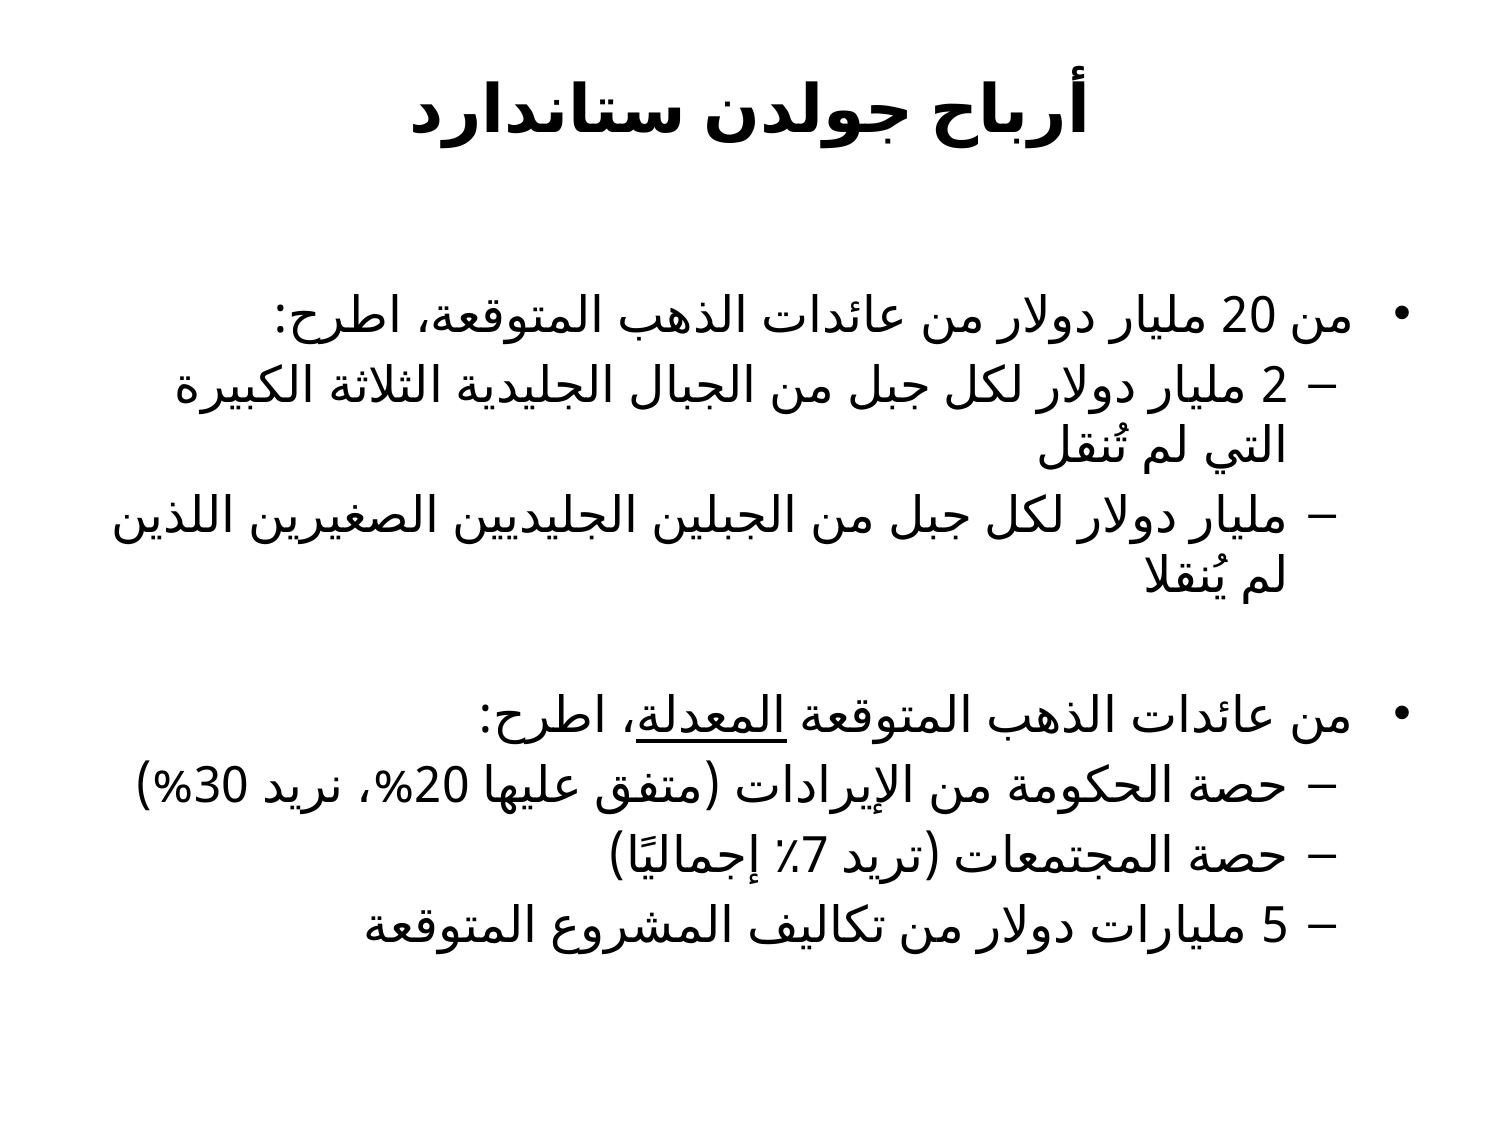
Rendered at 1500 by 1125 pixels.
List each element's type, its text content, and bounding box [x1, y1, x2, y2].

title أرباح جولدن ستاندارد [75, 12, 1425, 200]
list من 20 مليار دولار من عائدات الذهب المتوقعة، اطرح: 2 مليار دولار لكل جبل من الجبال الجليدية الثلاثة الكبيرة التي لم تُنقل مليار دولار لكل جبل من الجبلين الجليديين الصغيرين اللذين لم يُنقلا من عائدات الذهب المتوقعة المعدلة، اطرح: حصة الحكومة من الإيرادات (متفق عليها 20%، نريد 30%) حصة المجتمعات (تريد 7٪ إجماليًا) 5 مليارات دولار من تكاليف المشروع المتوقعة [75, 275, 1426, 1125]
